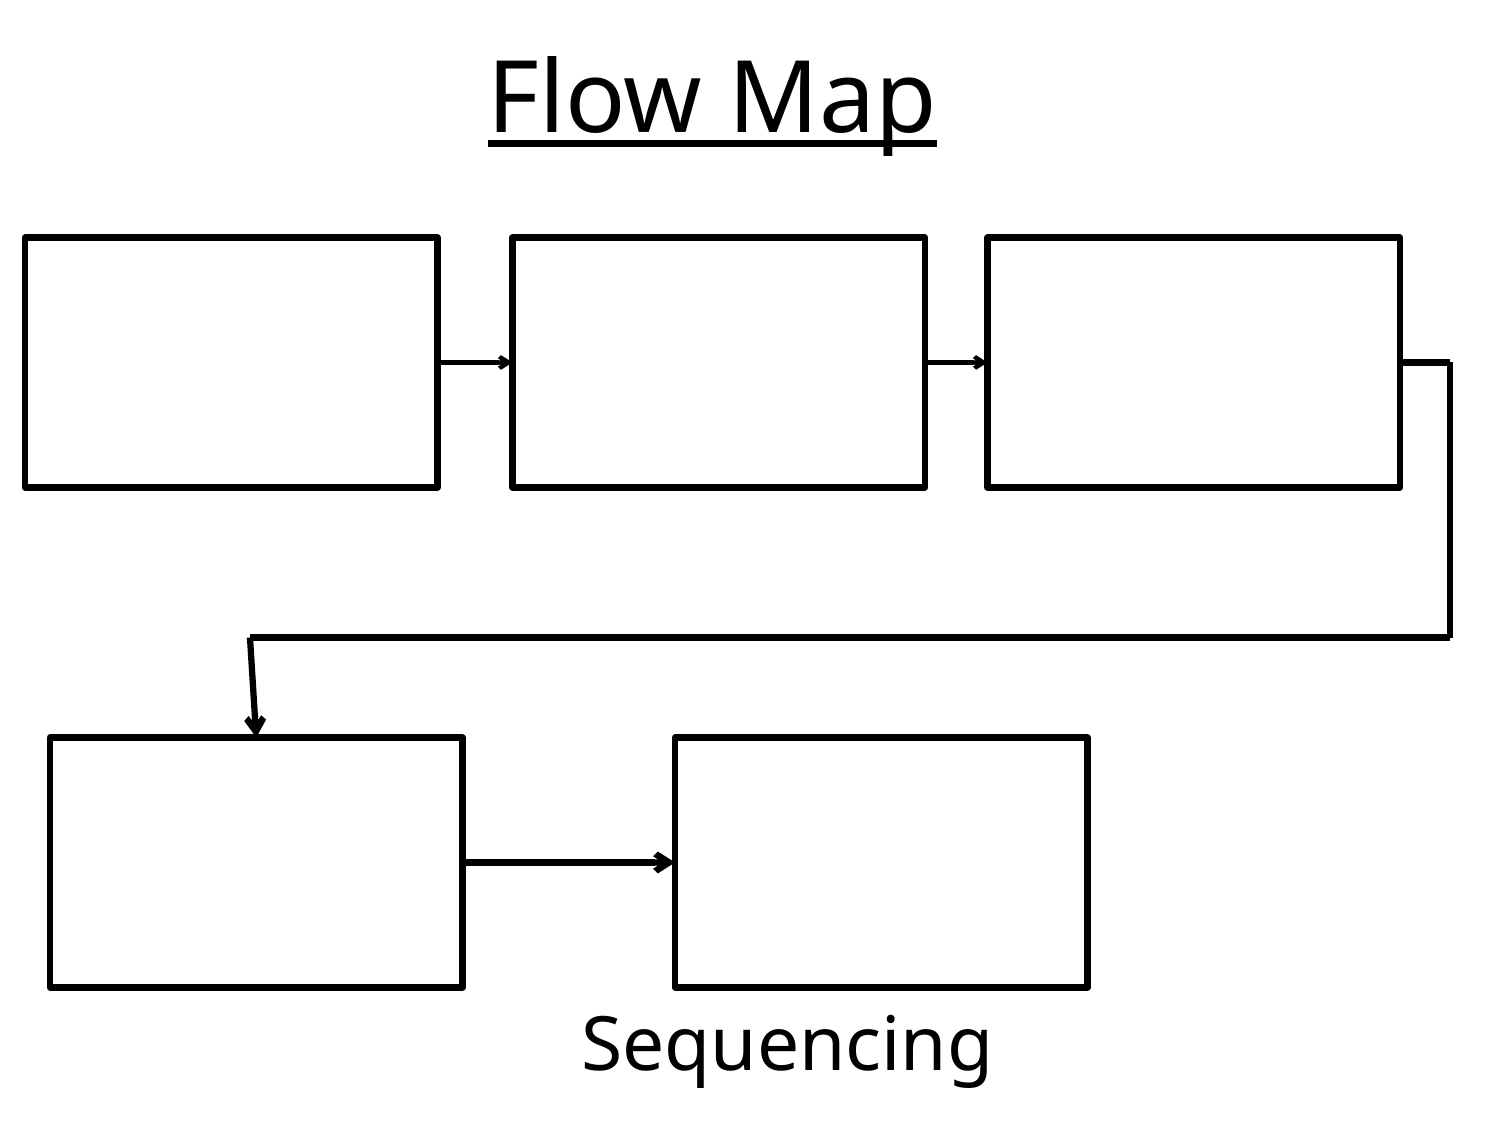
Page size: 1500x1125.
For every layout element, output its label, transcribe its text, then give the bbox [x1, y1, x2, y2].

text_box [673, 735, 1090, 989]
text_box [48, 735, 465, 989]
text_box [985, 235, 1402, 490]
text_box [510, 235, 927, 490]
text_box [23, 235, 440, 490]
text_box Sequencing [362, 987, 1213, 1125]
subtitle Flow Map [399, 24, 1025, 163]
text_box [202, 684, 304, 691]
